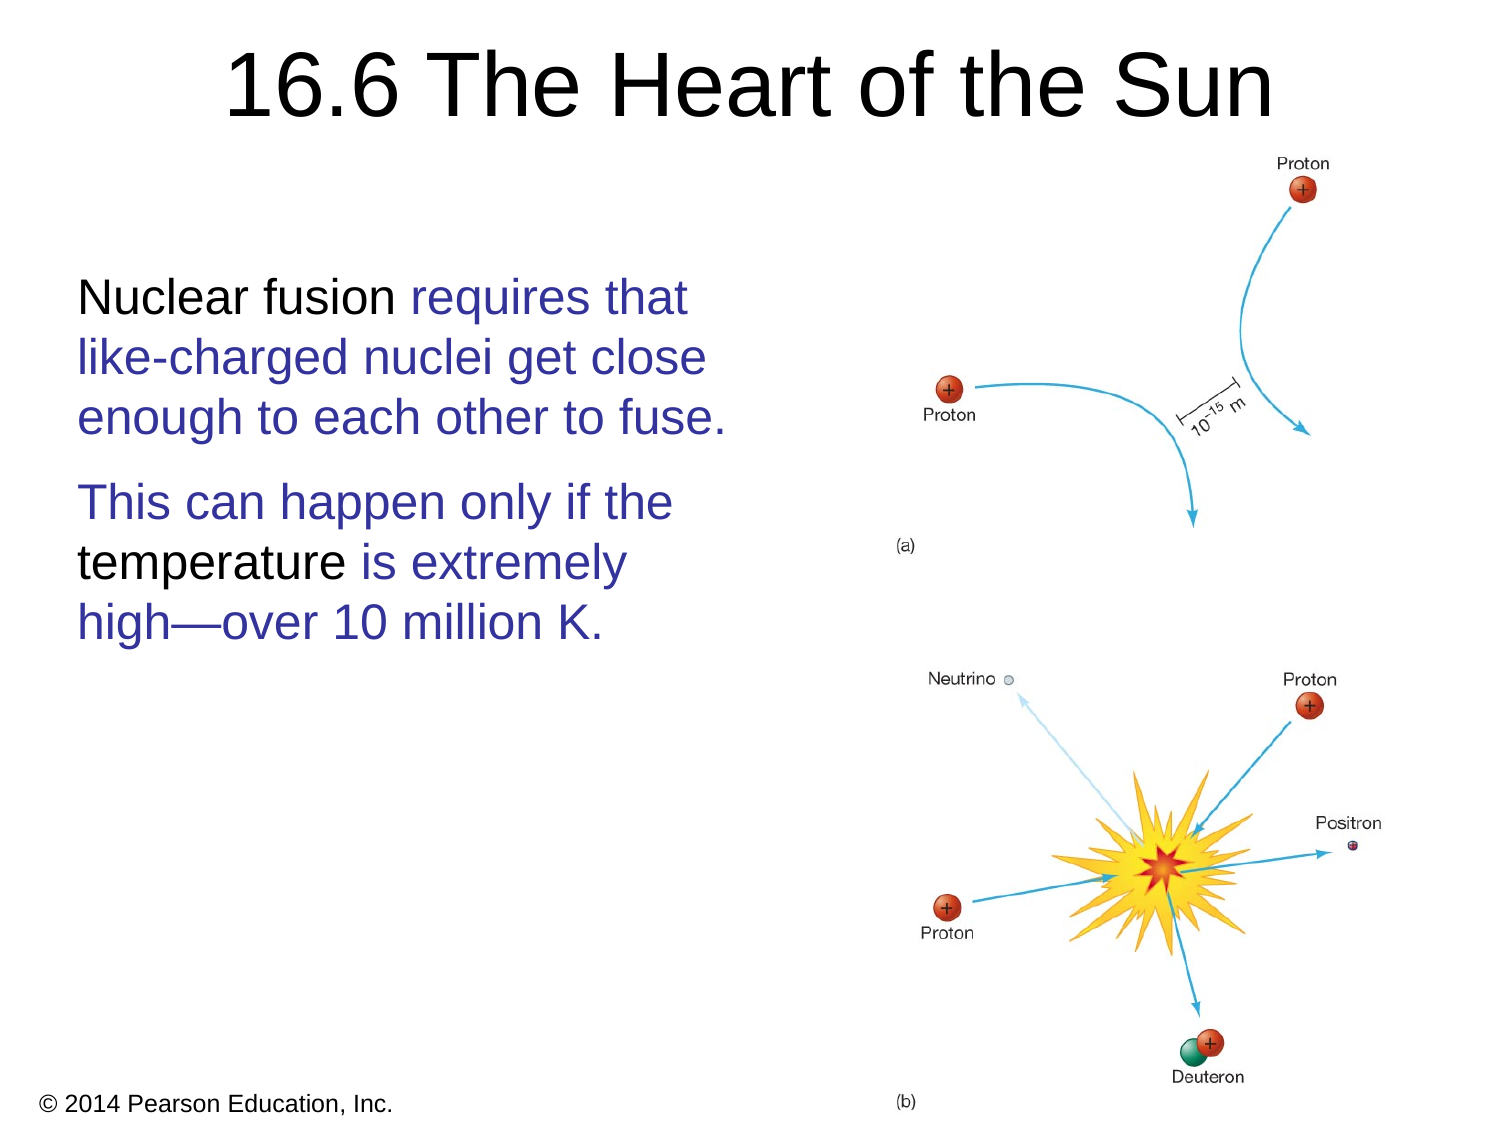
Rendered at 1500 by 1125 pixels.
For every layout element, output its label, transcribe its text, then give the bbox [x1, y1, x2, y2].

picture [887, 147, 1390, 1113]
text_box Nuclear fusion requires that like-charged nuclei get close enough to each other to fuse. This can happen only if the temperature is extremely high—over 10 million K. [62, 257, 750, 657]
title 16.6 The Heart of the Sun [112, 0, 1388, 161]
